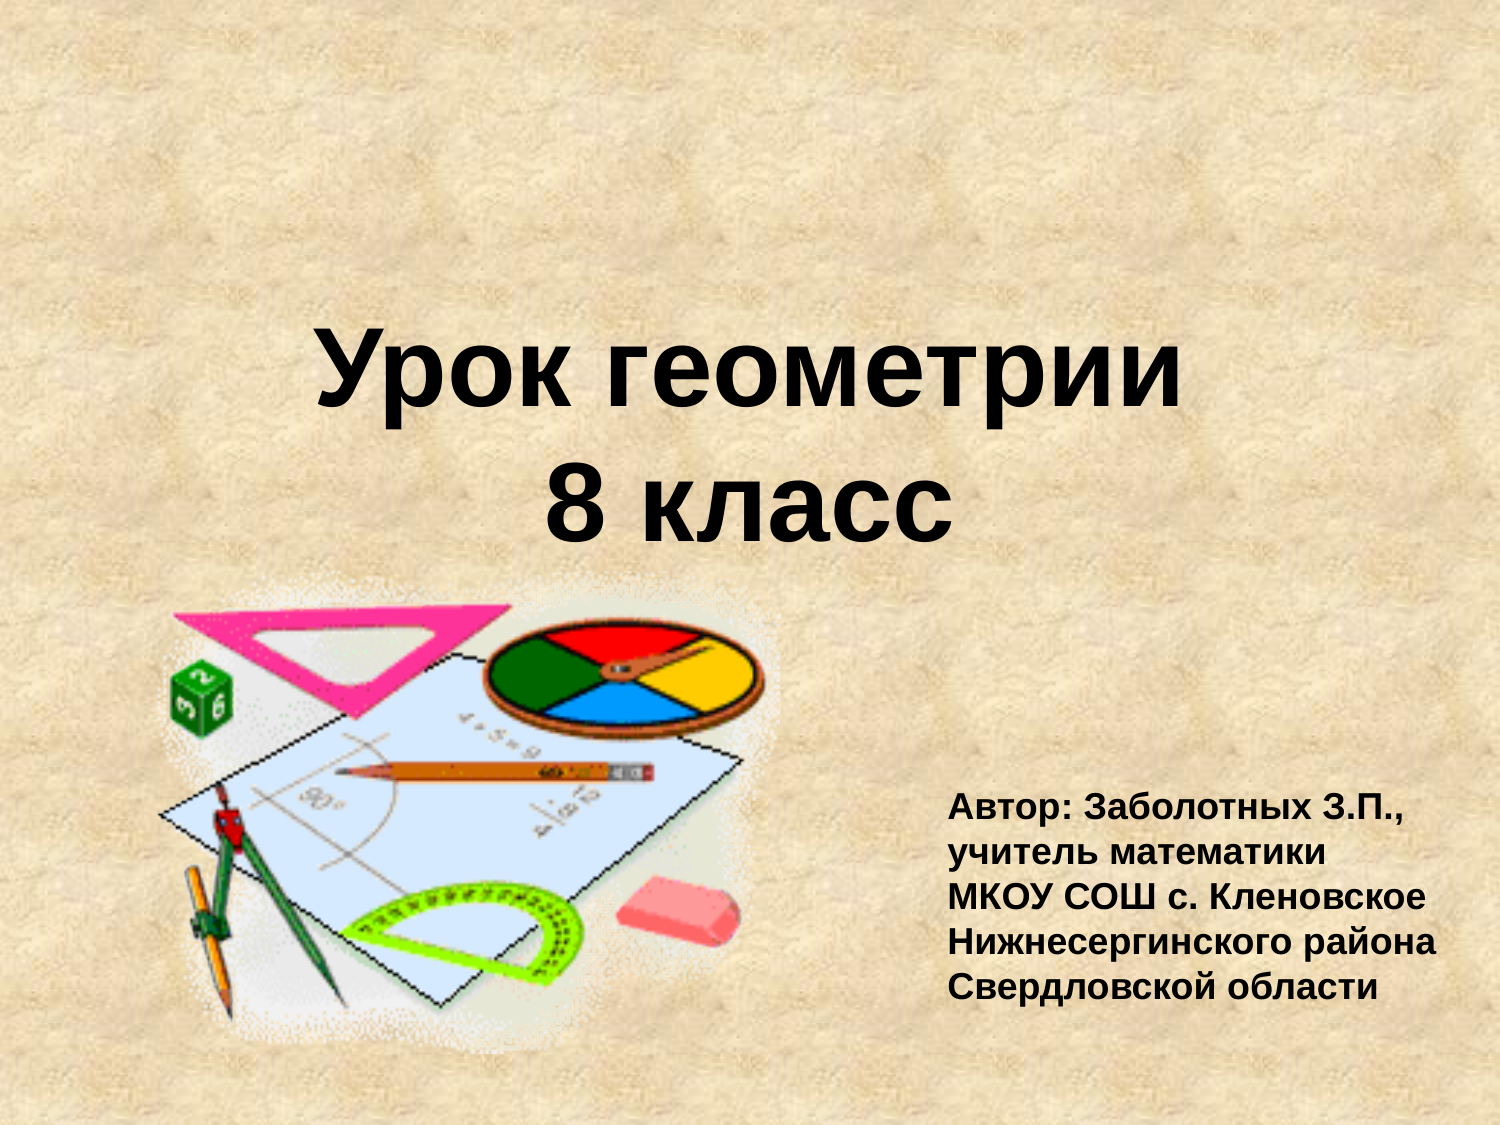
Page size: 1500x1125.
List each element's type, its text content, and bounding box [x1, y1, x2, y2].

picture [0, 0, 1500, 1125]
title Урок геометрии 8 класс [74, 334, 1426, 523]
text_box Автор: Заболотных З.П., учитель математики МКОУ СОШ с. Кленовское Нижнесергинского района Свердловской области [932, 774, 1452, 1015]
